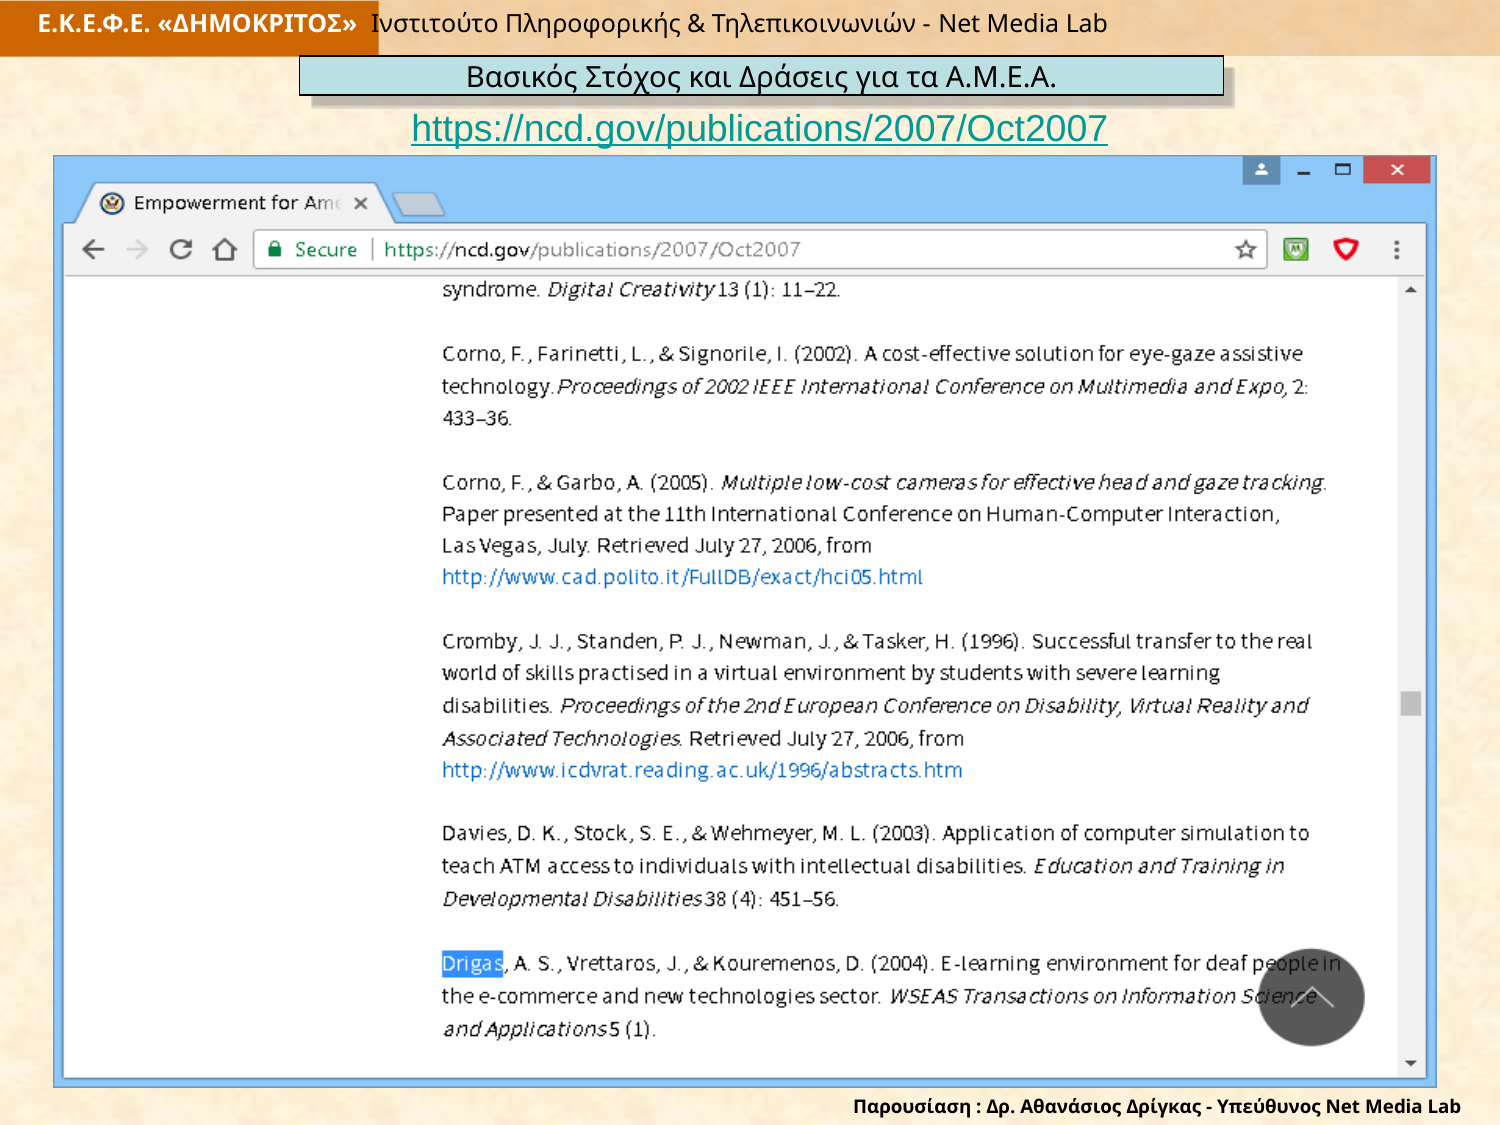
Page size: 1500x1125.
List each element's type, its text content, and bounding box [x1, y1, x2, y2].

text_box Βασικός Στόχος και Δράσεις για τα Α.Μ.Ε.Α. [280, 50, 1243, 101]
text_box [377, 0, 1500, 56]
text_box Παρουσίαση : Δρ. Αθανάσιος Δρίγκας - Υπεύθυνος Net Media Lab [838, 1087, 1500, 1125]
text_box Ε.Κ.Ε.Φ.Ε. «ΔΗΜΟΚΡΙΤΟΣ» Ινστιτούτο Πληροφορικής & Τηλεπικοινωνιών - Net Media Lab [22, 0, 1364, 45]
picture [0, 56, 1500, 1125]
text_box https://ncd.gov/publications/2007/Oct2007 [396, 96, 1127, 153]
text_box [0, 0, 377, 57]
